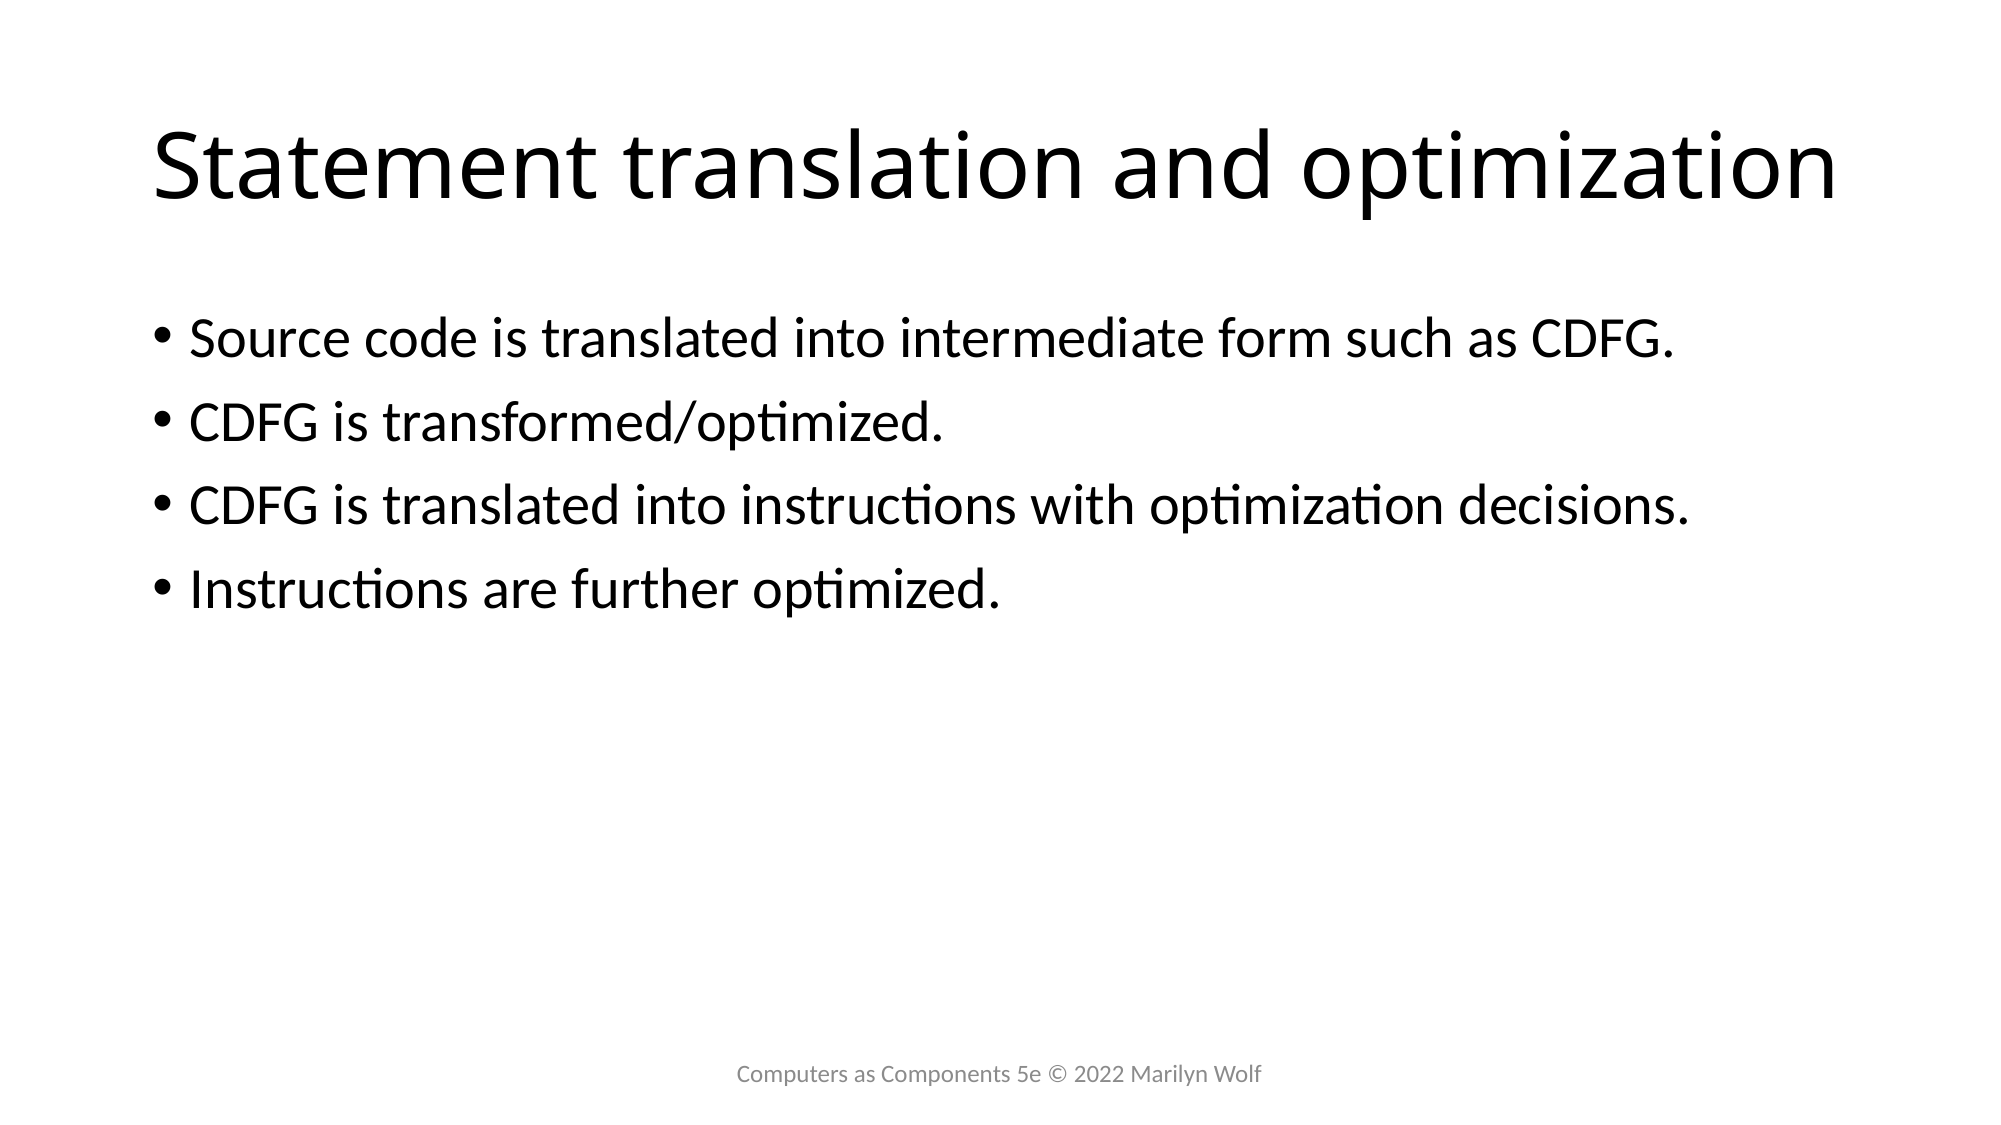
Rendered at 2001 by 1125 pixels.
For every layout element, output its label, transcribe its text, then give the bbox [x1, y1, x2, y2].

list Source code is translated into intermediate form such as CDFG. CDFG is transformed/optimized. CDFG is translated into instructions with optimization decisions. Instructions are further optimized. [137, 299, 1863, 1014]
title Statement translation and optimization [137, 59, 1863, 278]
footer Computers as Components 5e © 2022 Marilyn Wolf [662, 1042, 1338, 1103]
